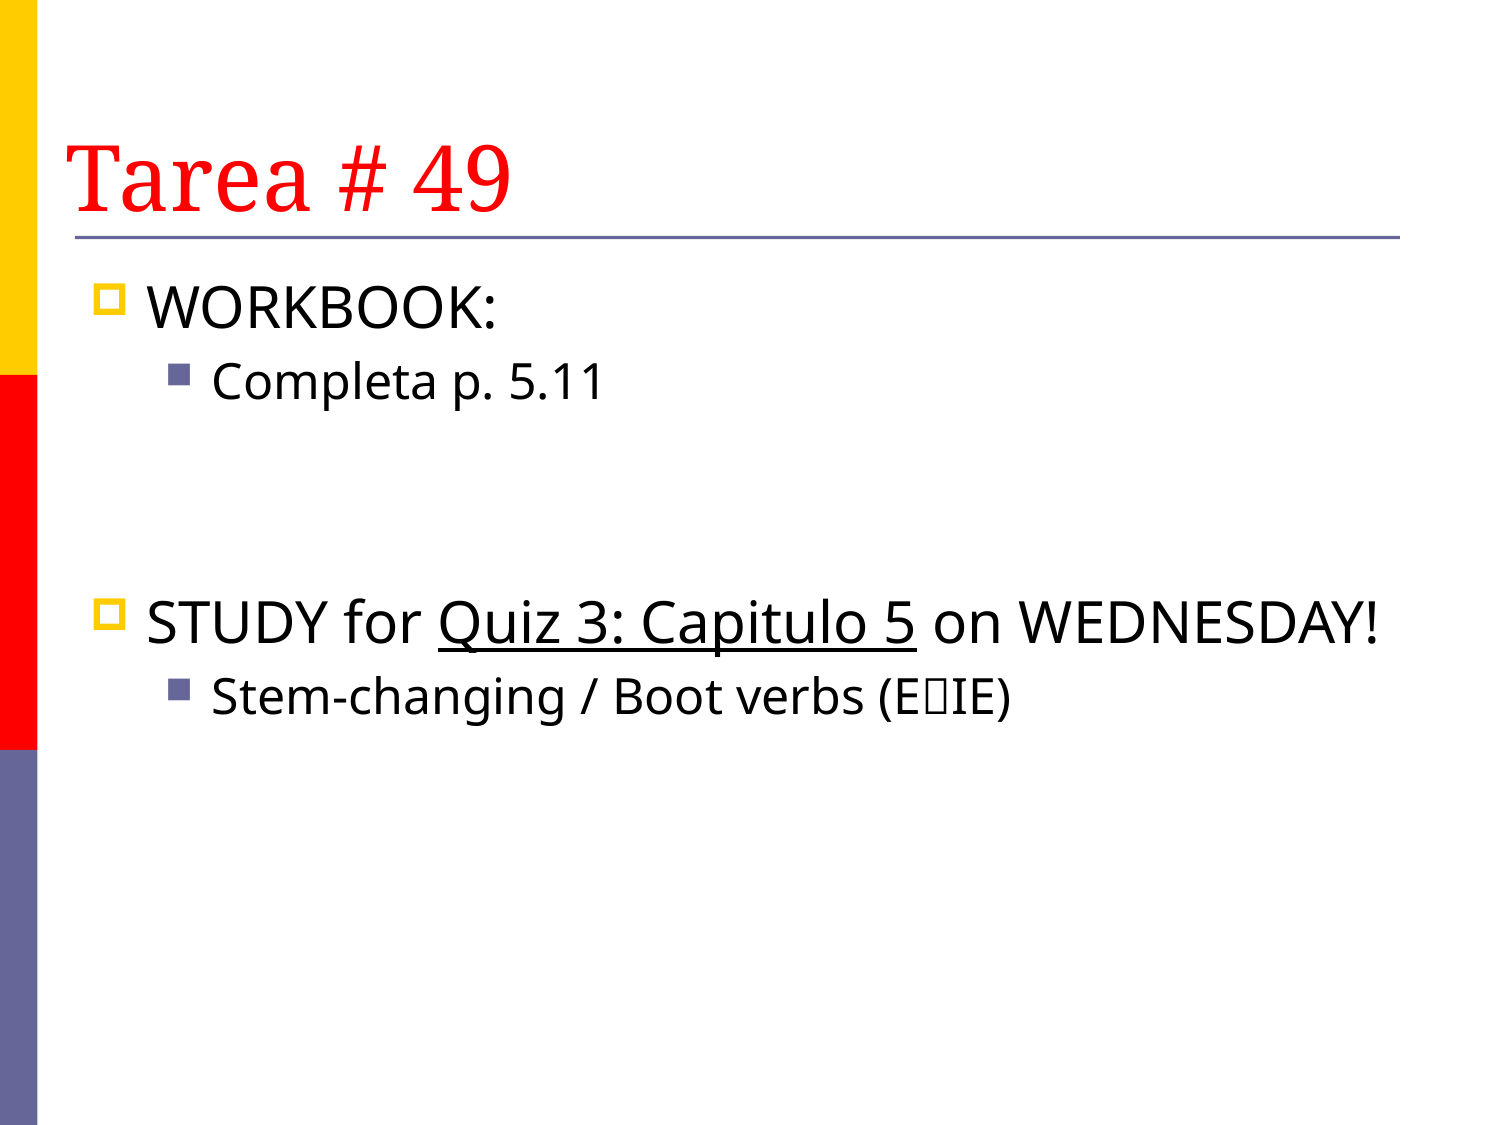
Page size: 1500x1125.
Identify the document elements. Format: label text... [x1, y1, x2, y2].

title Tarea # 49 [50, 50, 1400, 237]
list WORKBOOK: Completa p. 5.11 STUDY for Quiz 3: Capitulo 5 on WEDNESDAY! Stem-changing / Boot verbs (EIE) [75, 262, 1425, 1006]
